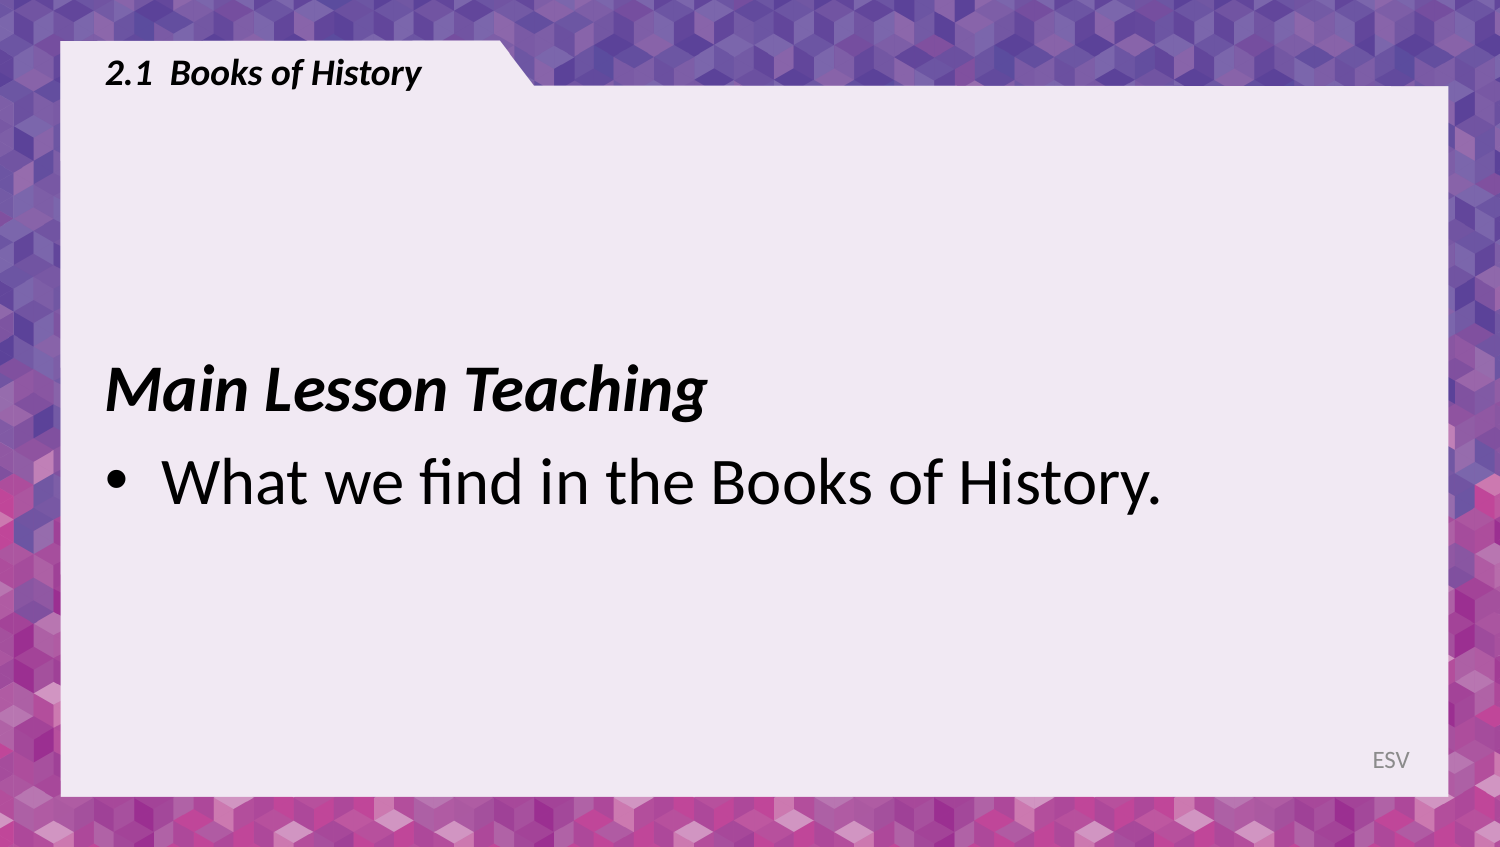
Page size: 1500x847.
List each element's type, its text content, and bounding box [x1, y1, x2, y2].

picture [0, 0, 1500, 847]
title 2.1 Books of History [89, 33, 1420, 108]
footer ESV [950, 736, 1425, 782]
list Main Lesson Teaching What we find in the Books of History. [89, 141, 1403, 722]
